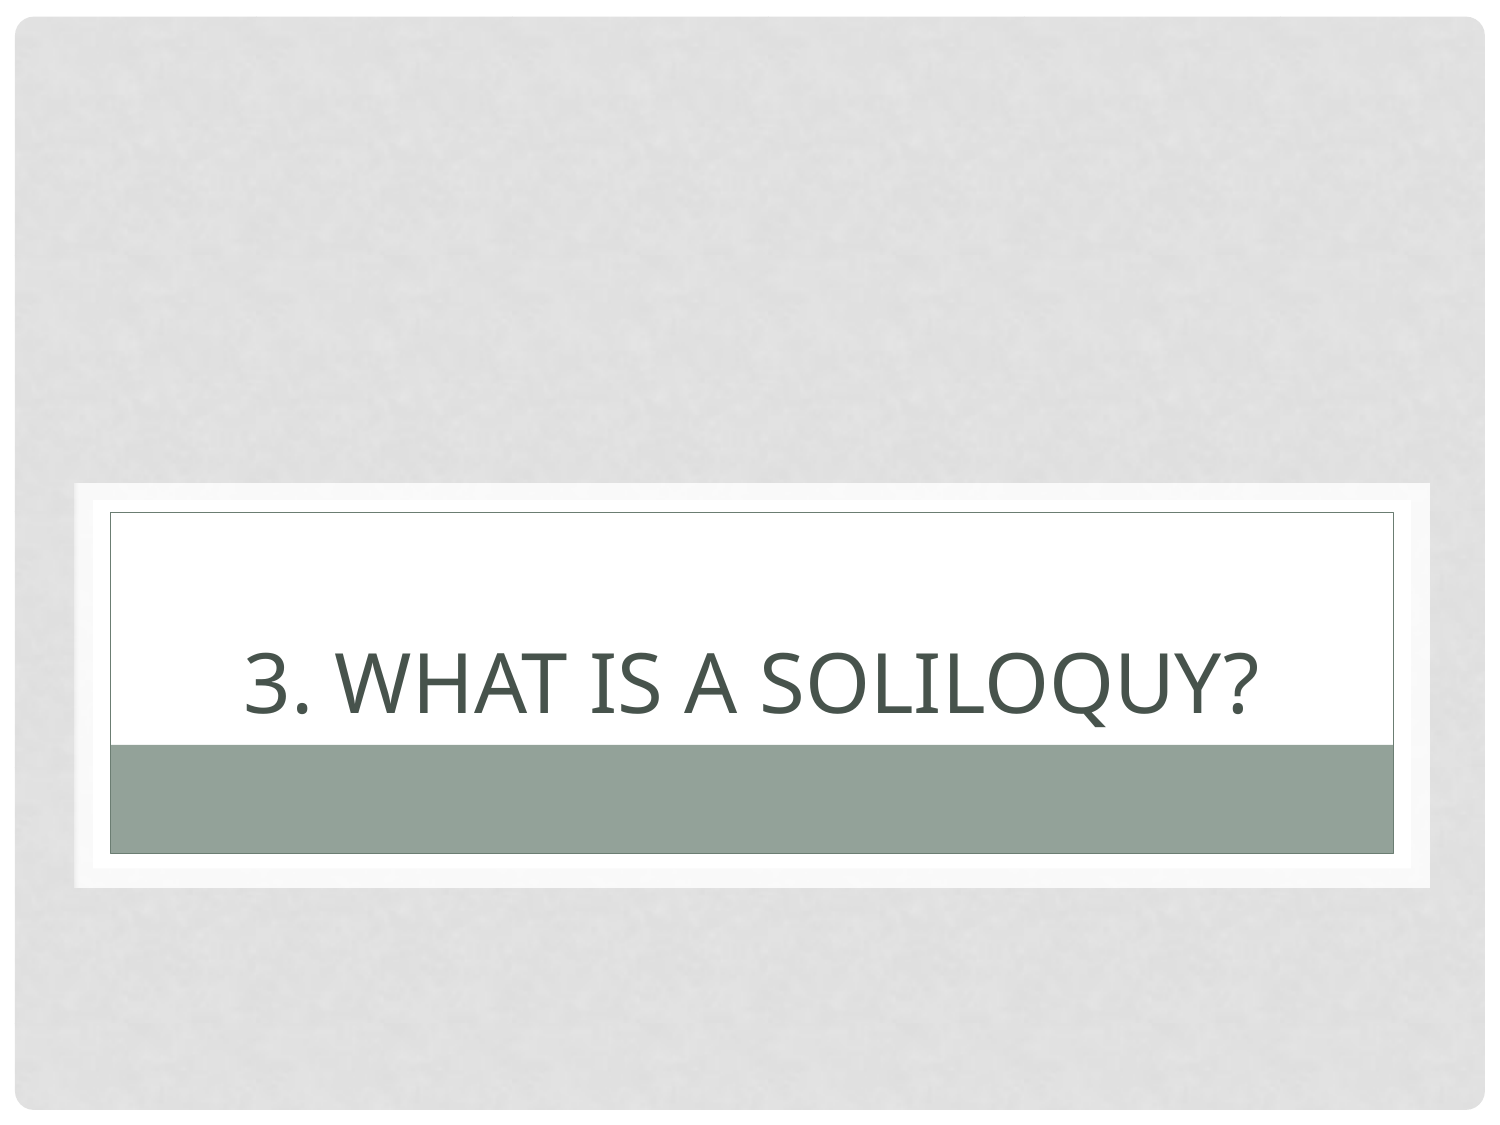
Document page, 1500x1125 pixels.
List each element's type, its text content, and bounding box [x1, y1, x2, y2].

title 3. What is a soliloquy? [120, 525, 1384, 738]
